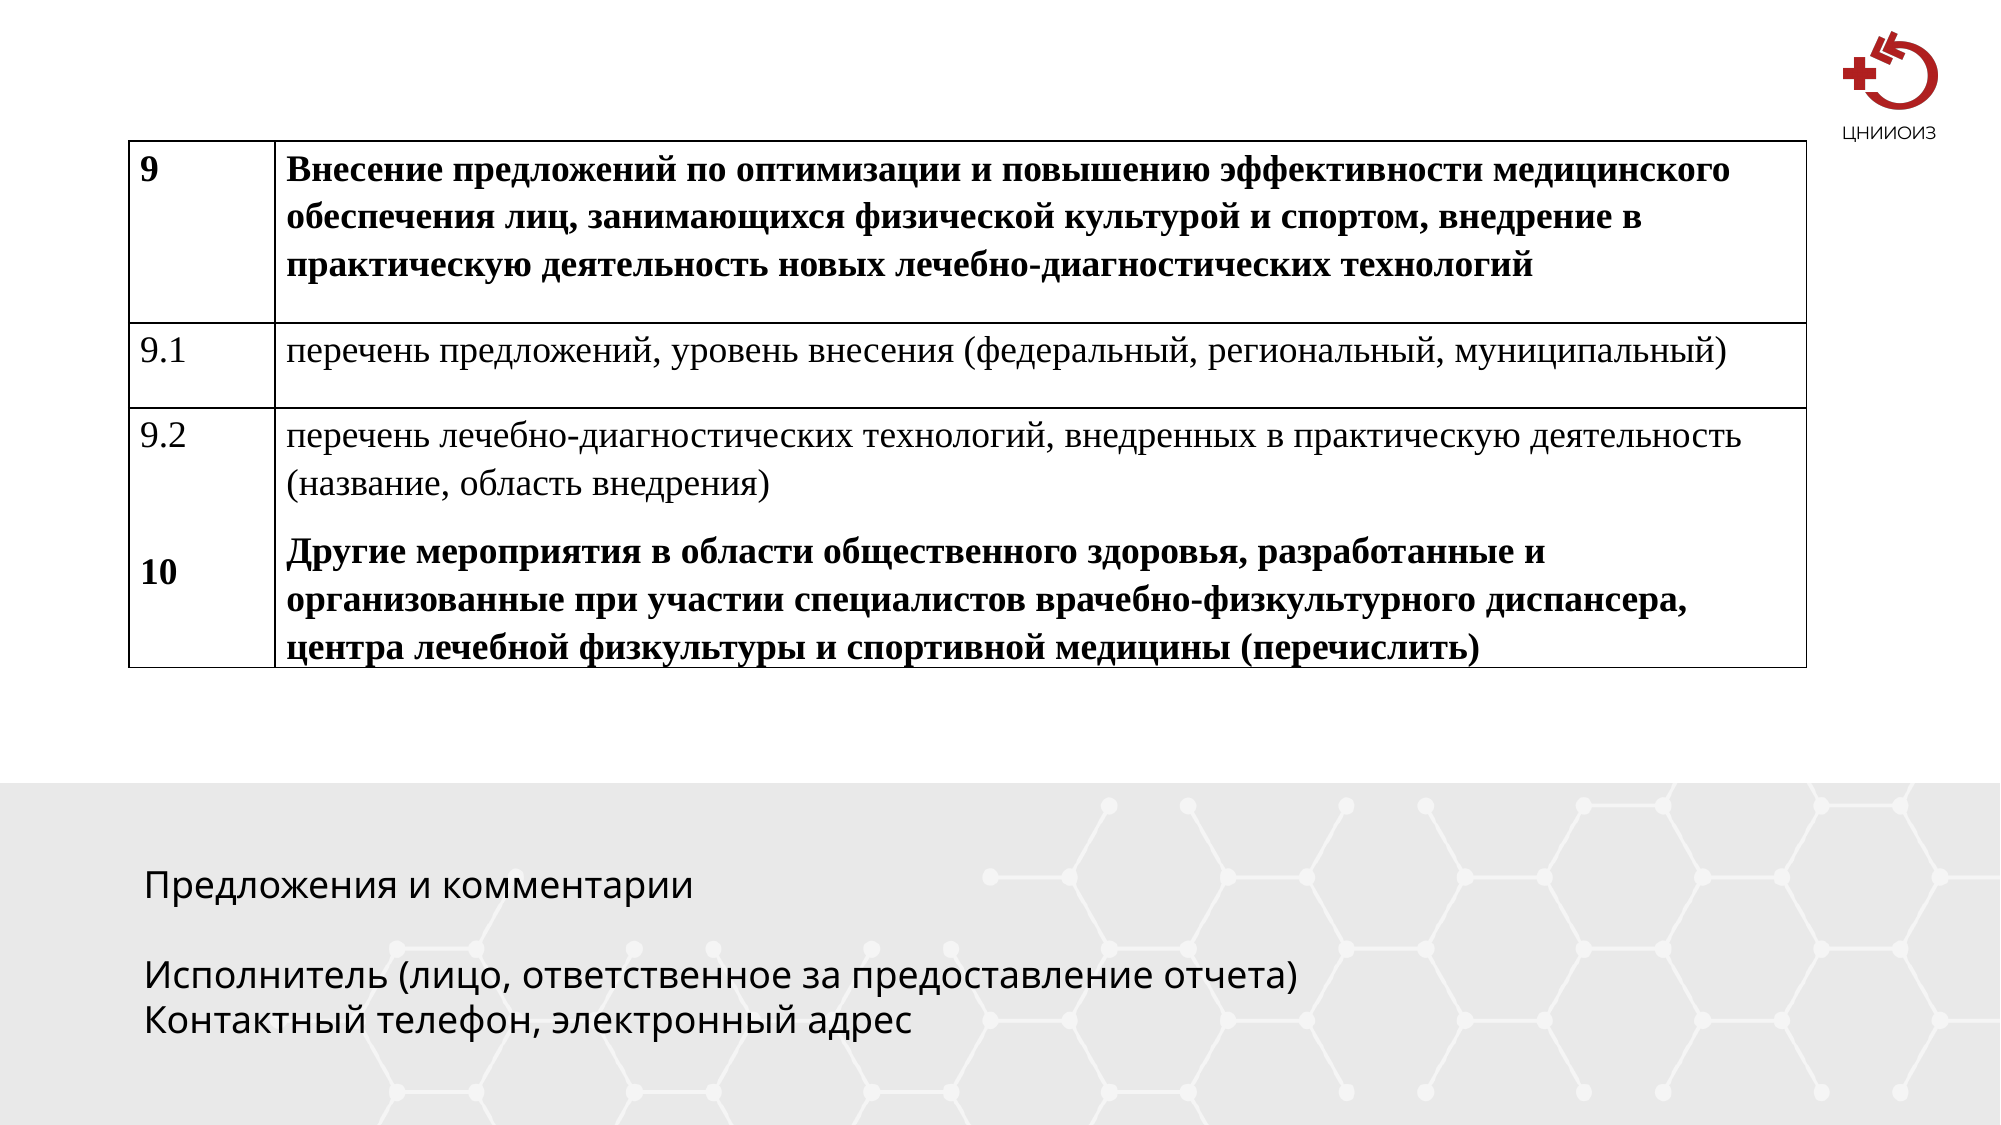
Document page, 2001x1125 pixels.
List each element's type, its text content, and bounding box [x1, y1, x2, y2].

picture [0, 783, 2000, 1125]
table_header 9 [130, 142, 274, 322]
picture [1843, 31, 1938, 142]
table_cell 9.2 10 [130, 409, 274, 667]
table_cell перечень предложений, уровень внесения (федеральный, региональный, муниципальный) [276, 324, 1806, 407]
table_cell 9.1 [130, 324, 274, 407]
table_header Внесение предложений по оптимизации и повышению эффективности медицинского обеспечения лиц, занимающихся физической культурой и спортом, внедрение в практическую деятельность новых лечебно-диагностических технологий [276, 142, 1806, 322]
table_cell перечень лечебно-диагностических технологий, внедренных в практическую деятельность (название, область внедрения) Другие мероприятия в области общественного здоровья, разработанные и организованные при участии специалистов врачебно-физкультурного диспансера, центра лечебной физкультуры и спортивной медицины (перечислить) [276, 409, 1806, 667]
